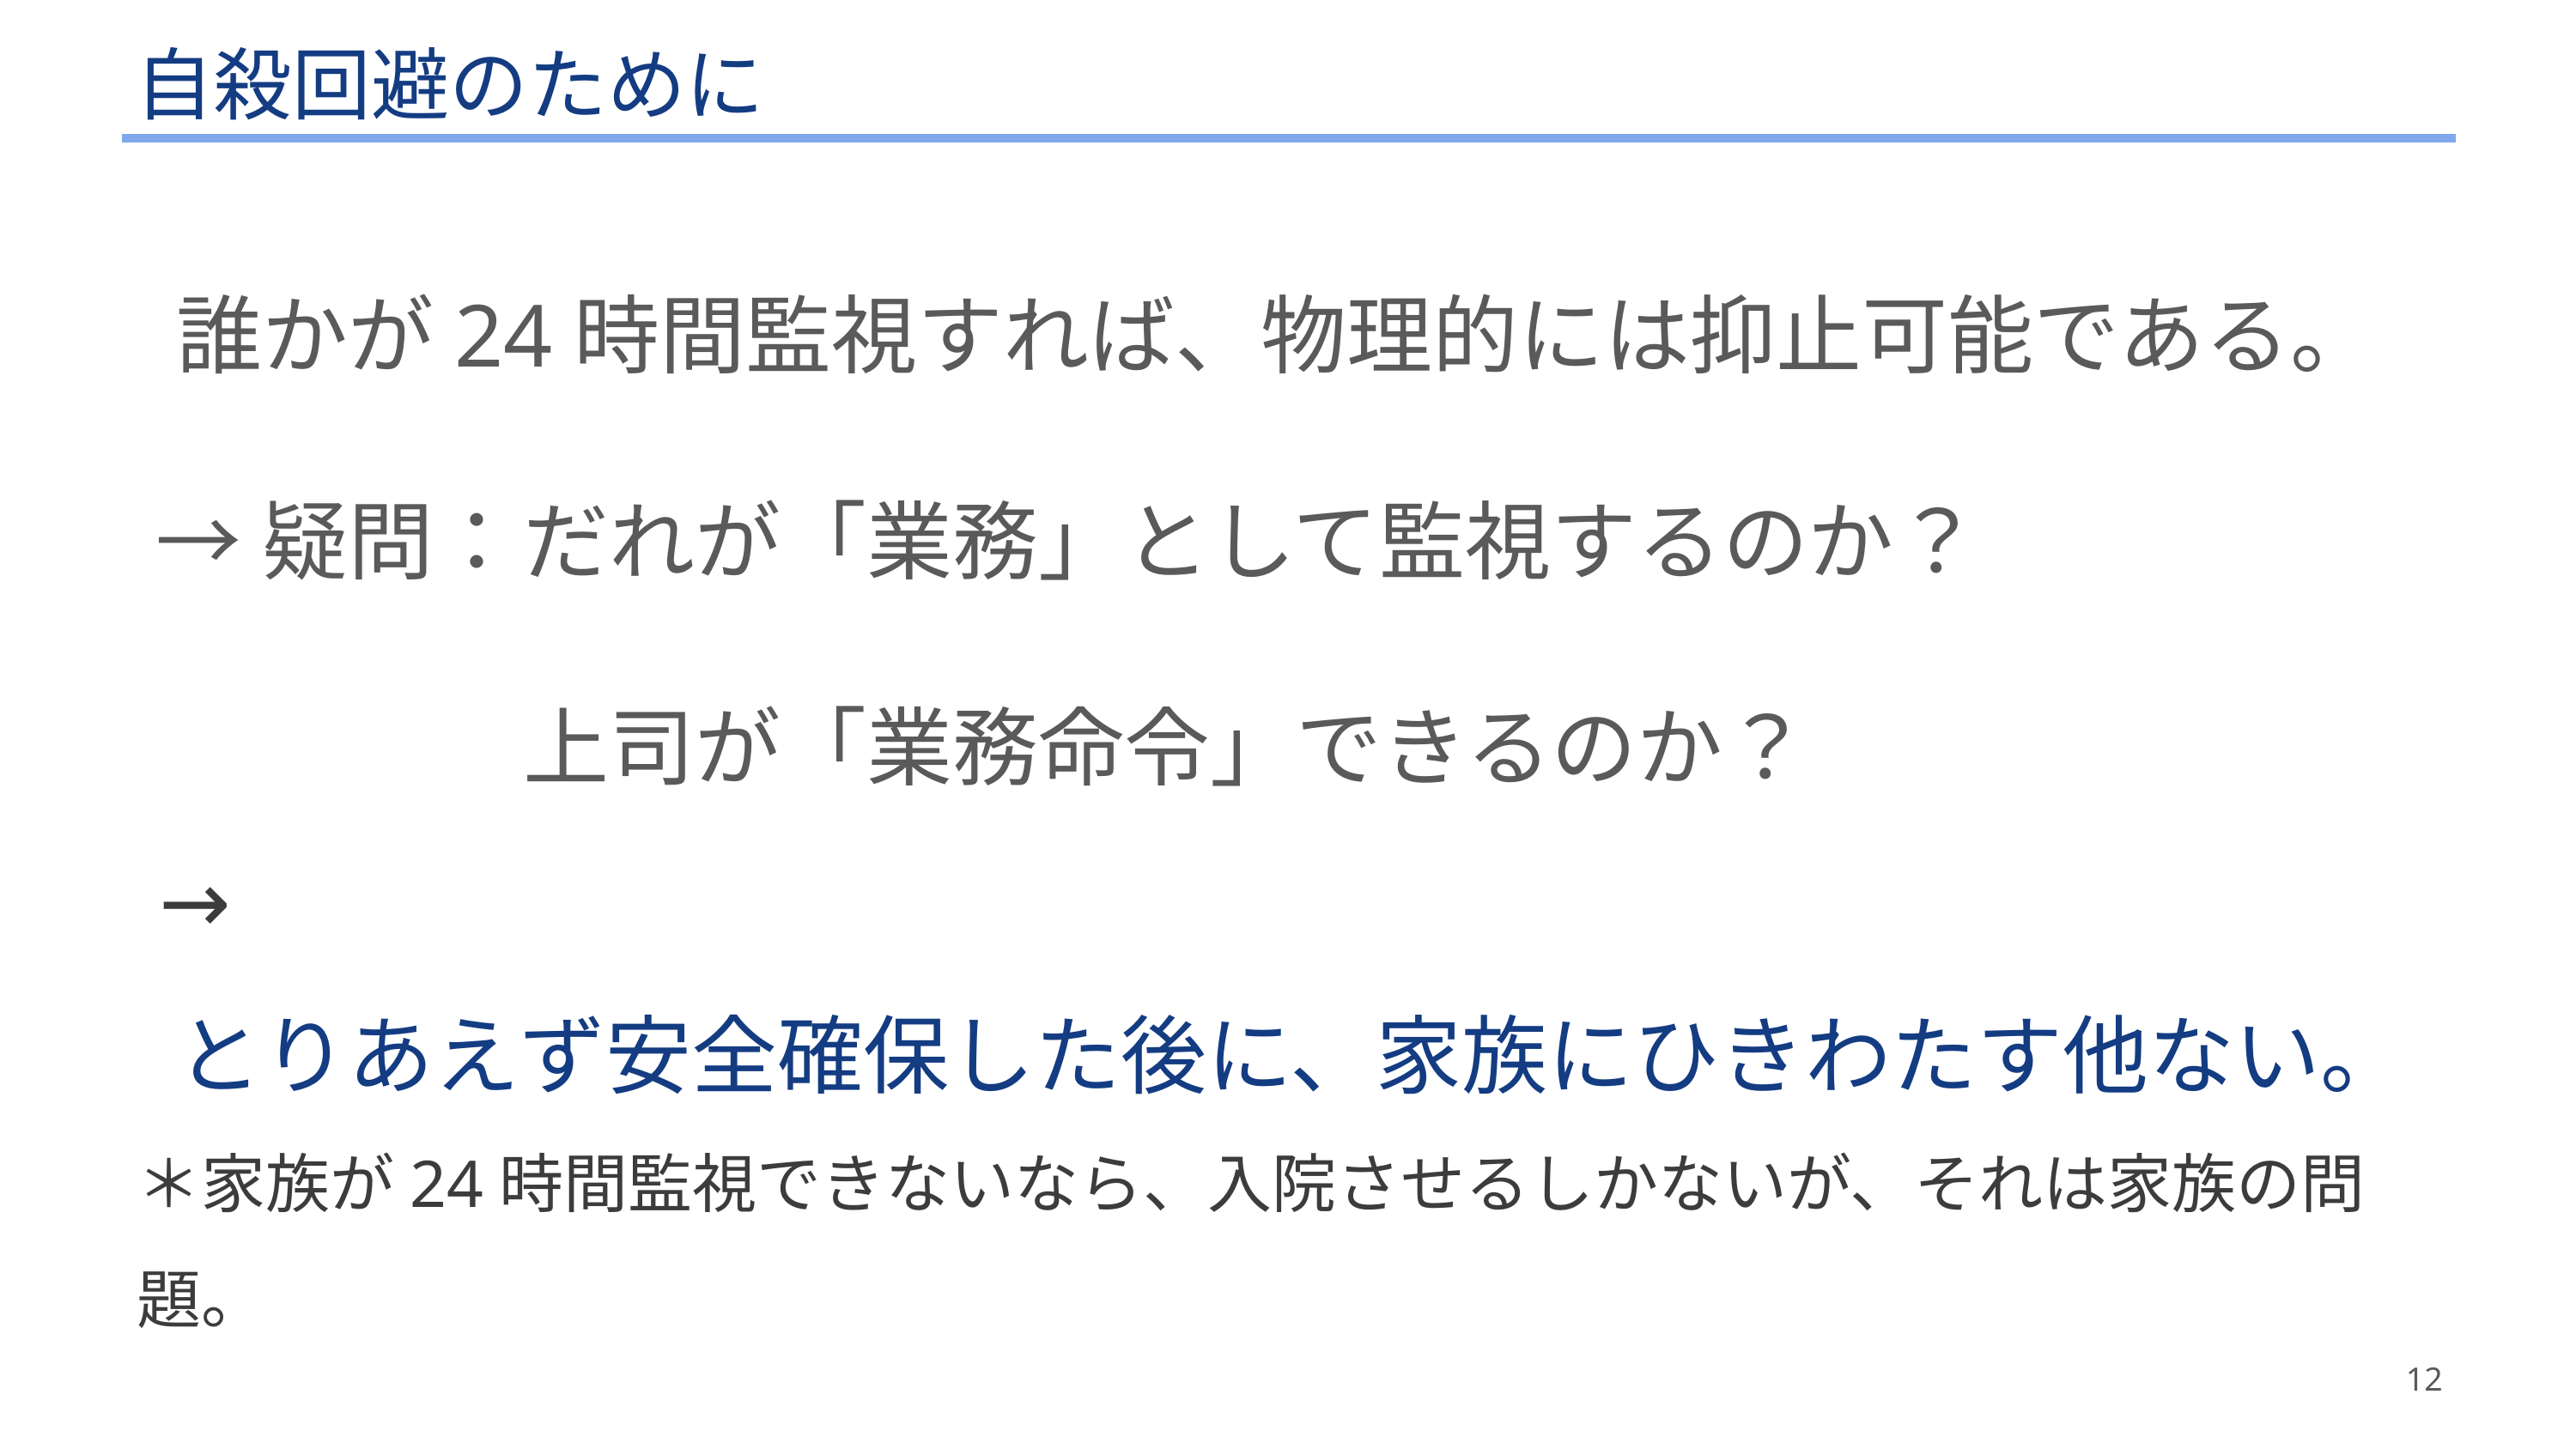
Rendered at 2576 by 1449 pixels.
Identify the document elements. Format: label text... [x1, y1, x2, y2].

slide_number 12 [2337, 1342, 2456, 1420]
title 自殺回避のために [122, 39, 2454, 139]
list 誰かが24時間監視すれば、物理的には抑止可能である。 →疑問： だれが「業務」として監視するのか？ 上司が「業務命令」できるのか？ → とりあえず安全確保した後に、家族にひきわたす他ない。 ＊家族が24時間監視できないなら、入院させるしかないが、それは家族の問題。 [124, 171, 2456, 1317]
